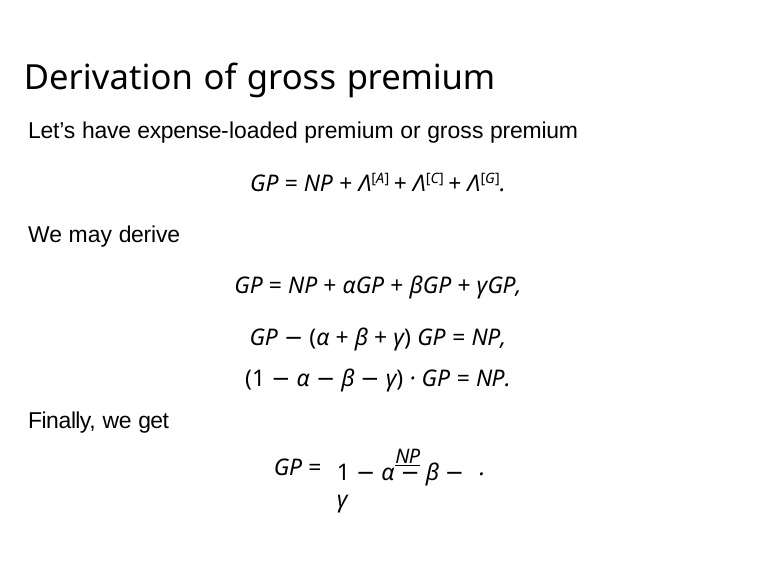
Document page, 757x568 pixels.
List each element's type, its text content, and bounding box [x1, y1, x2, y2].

title Derivation of gross premium [21, 25, 675, 123]
text_box Let’s have expense-loaded premium or gross premium GP = NP + Λ[A] + Λ[C] + Λ[G]. We may derive GP = NP + αGP + βGP + γGP, GP − (α + β + γ) GP = NP, (1 − α − β − γ) · GP = NP. Finally, we get [21, 113, 581, 433]
text_box GP = NP . [267, 439, 489, 483]
text_box 1 − α − β − γ [334, 483, 475, 512]
